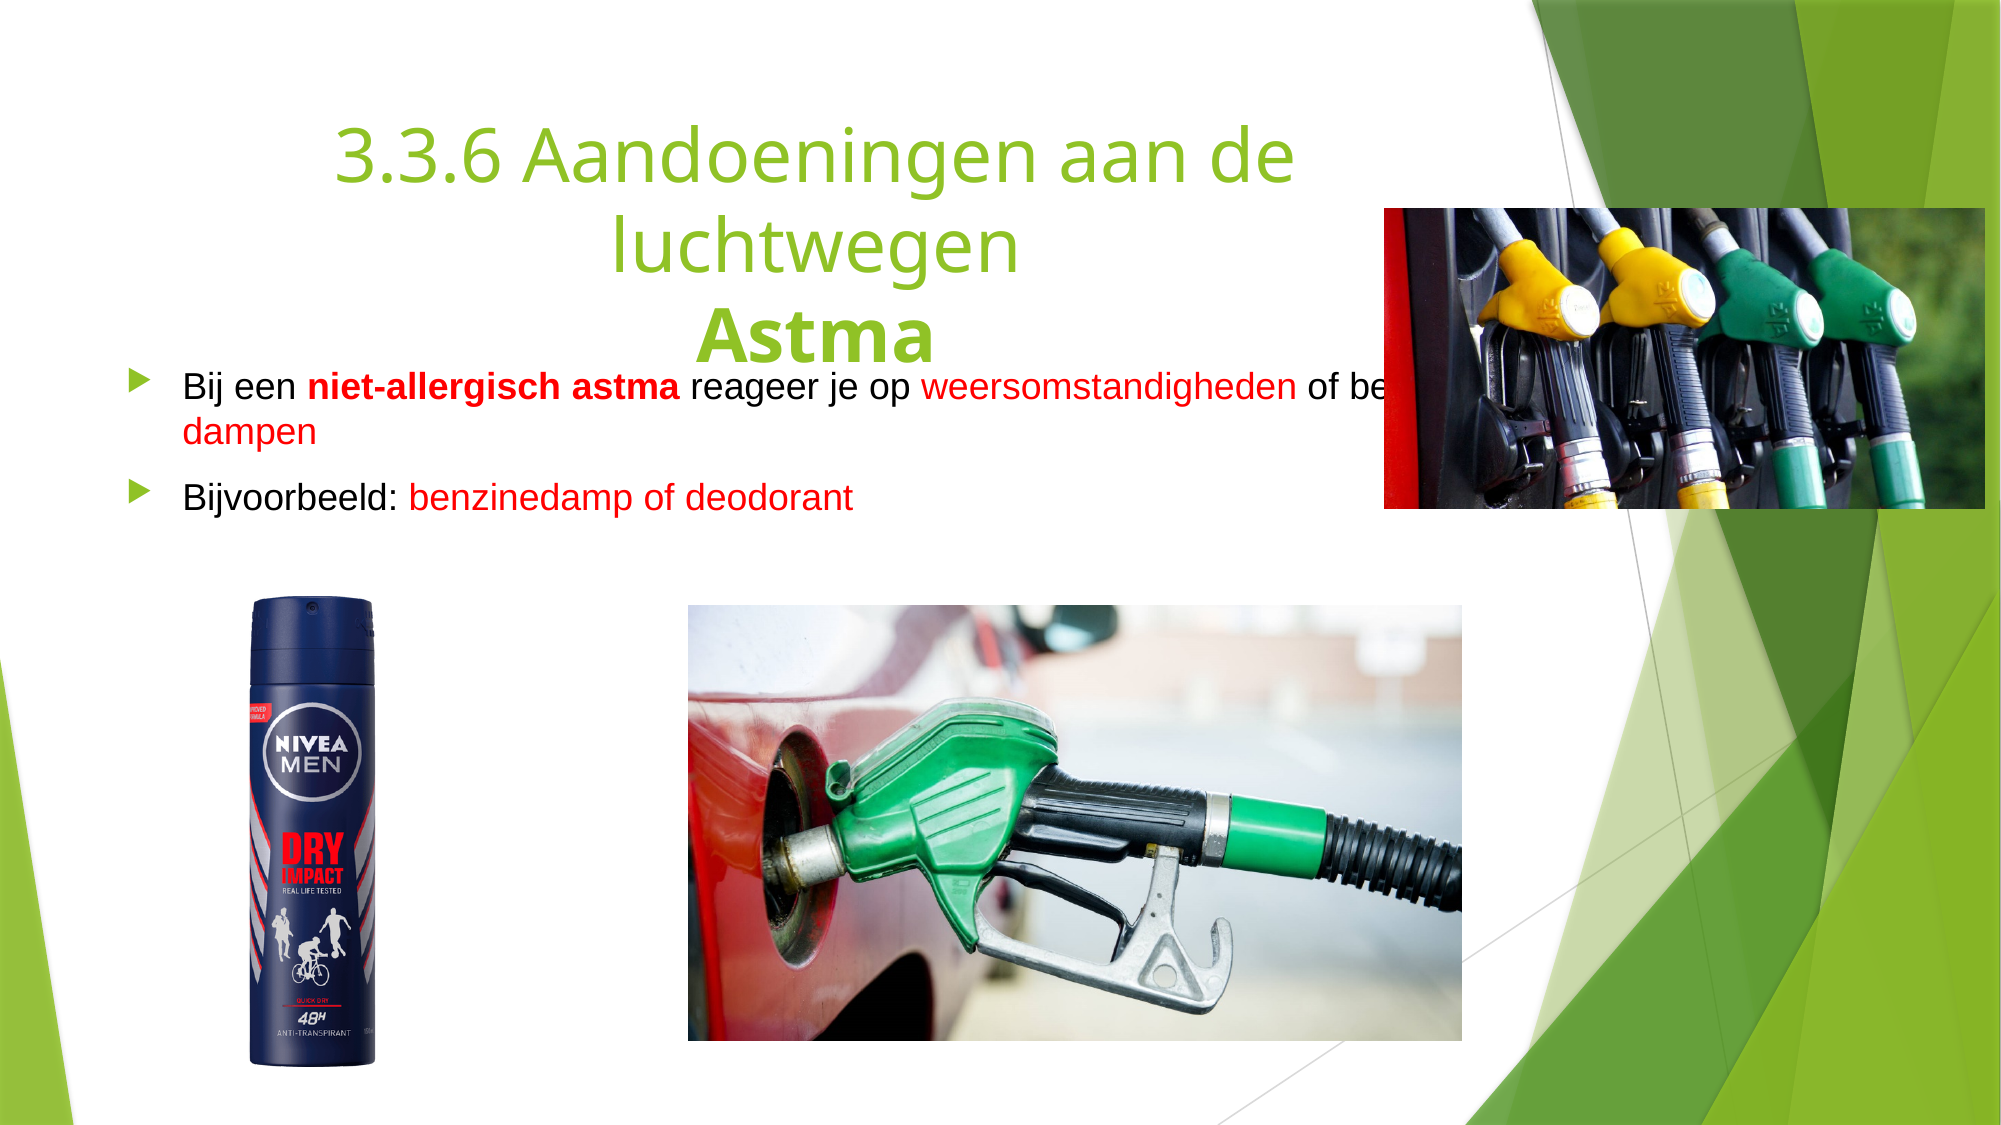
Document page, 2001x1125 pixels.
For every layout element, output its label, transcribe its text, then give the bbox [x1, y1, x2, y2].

title 3.3.6 Aandoeningen aan de luchtwegen Astma [111, 99, 1522, 317]
picture [1383, 207, 1985, 509]
picture [688, 605, 1462, 1041]
list Bij een niet-allergisch astma reageer je op weersomstandigheden of bepaalde dampen Bijvoorbeeld: benzinedamp of deodorant [111, 354, 1522, 992]
picture [76, 596, 548, 1068]
